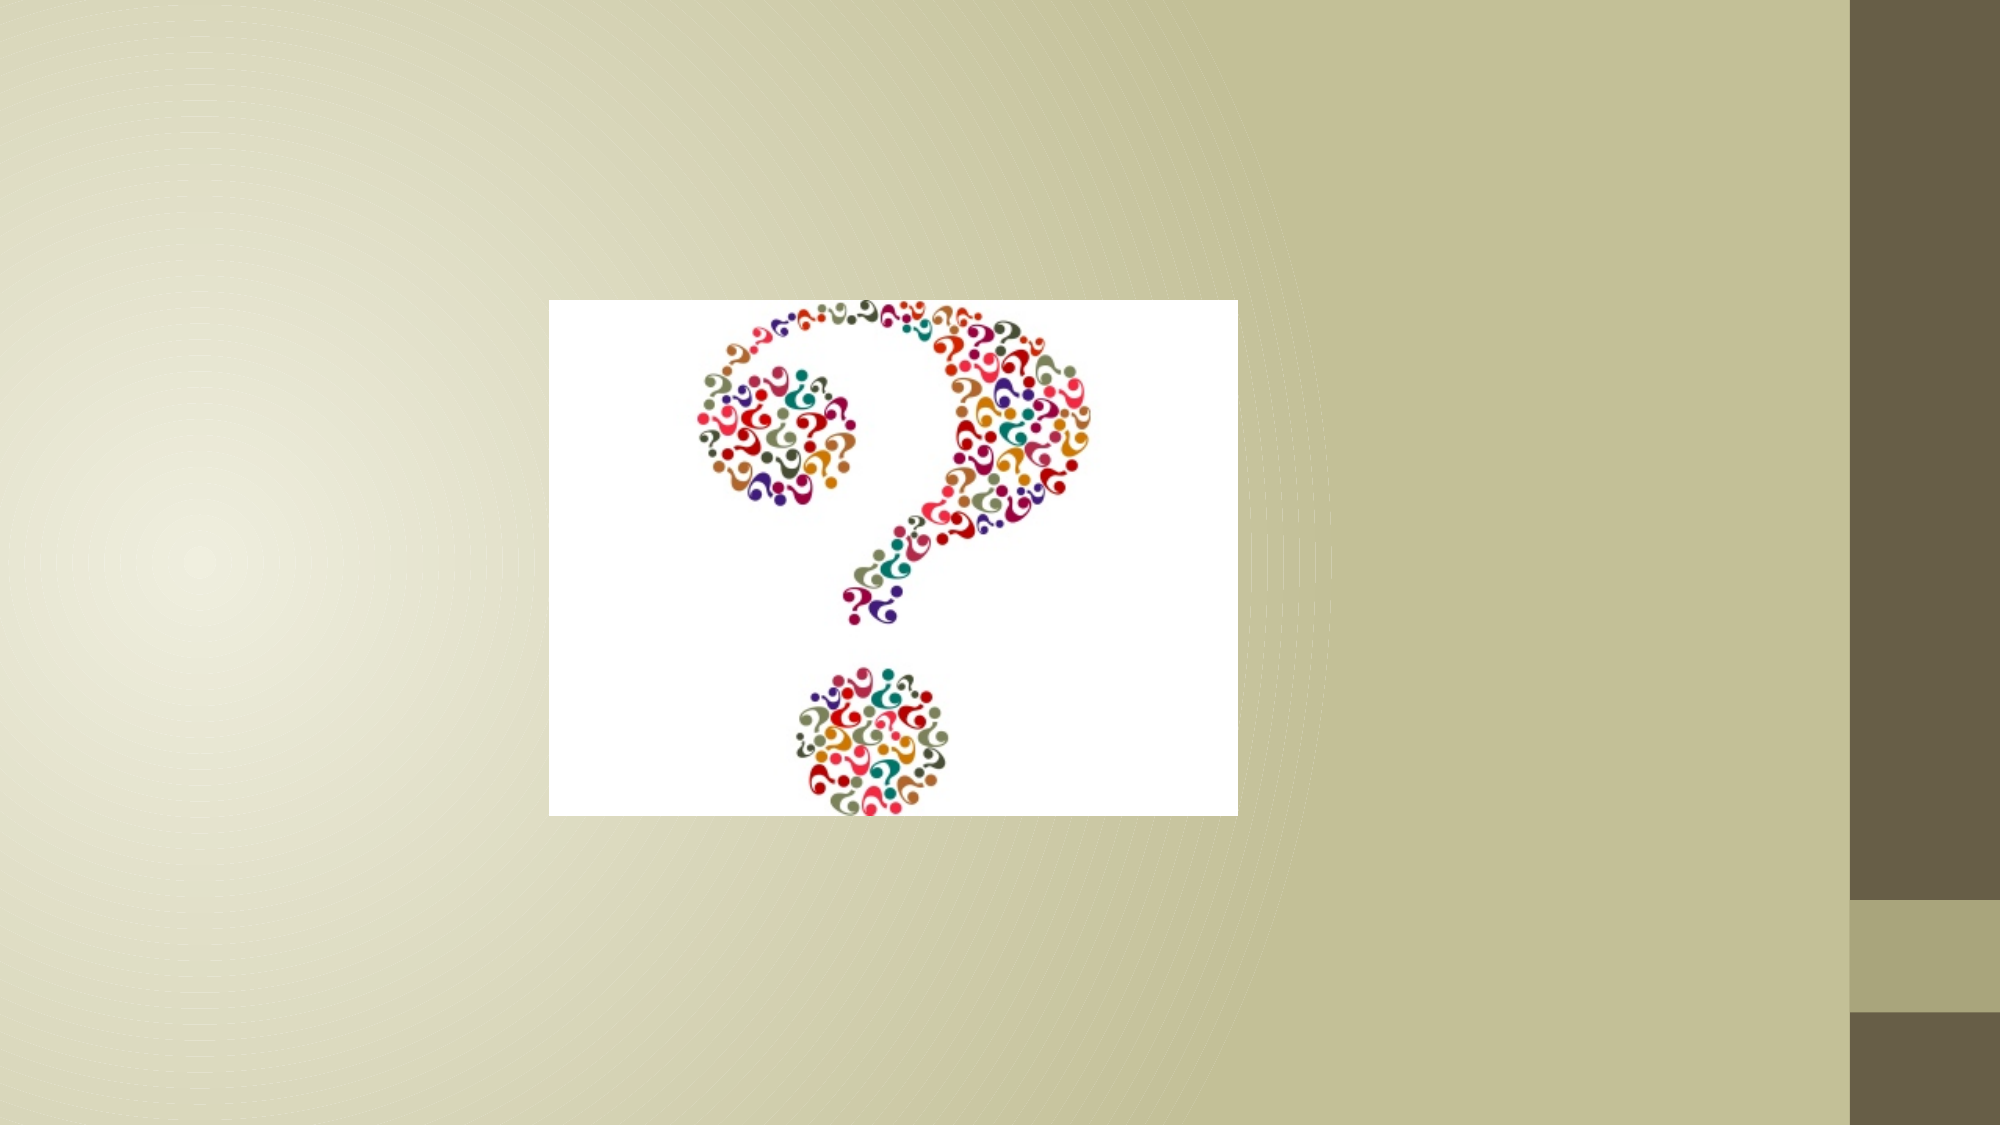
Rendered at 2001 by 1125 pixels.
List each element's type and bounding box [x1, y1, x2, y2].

picture [549, 299, 1238, 817]
